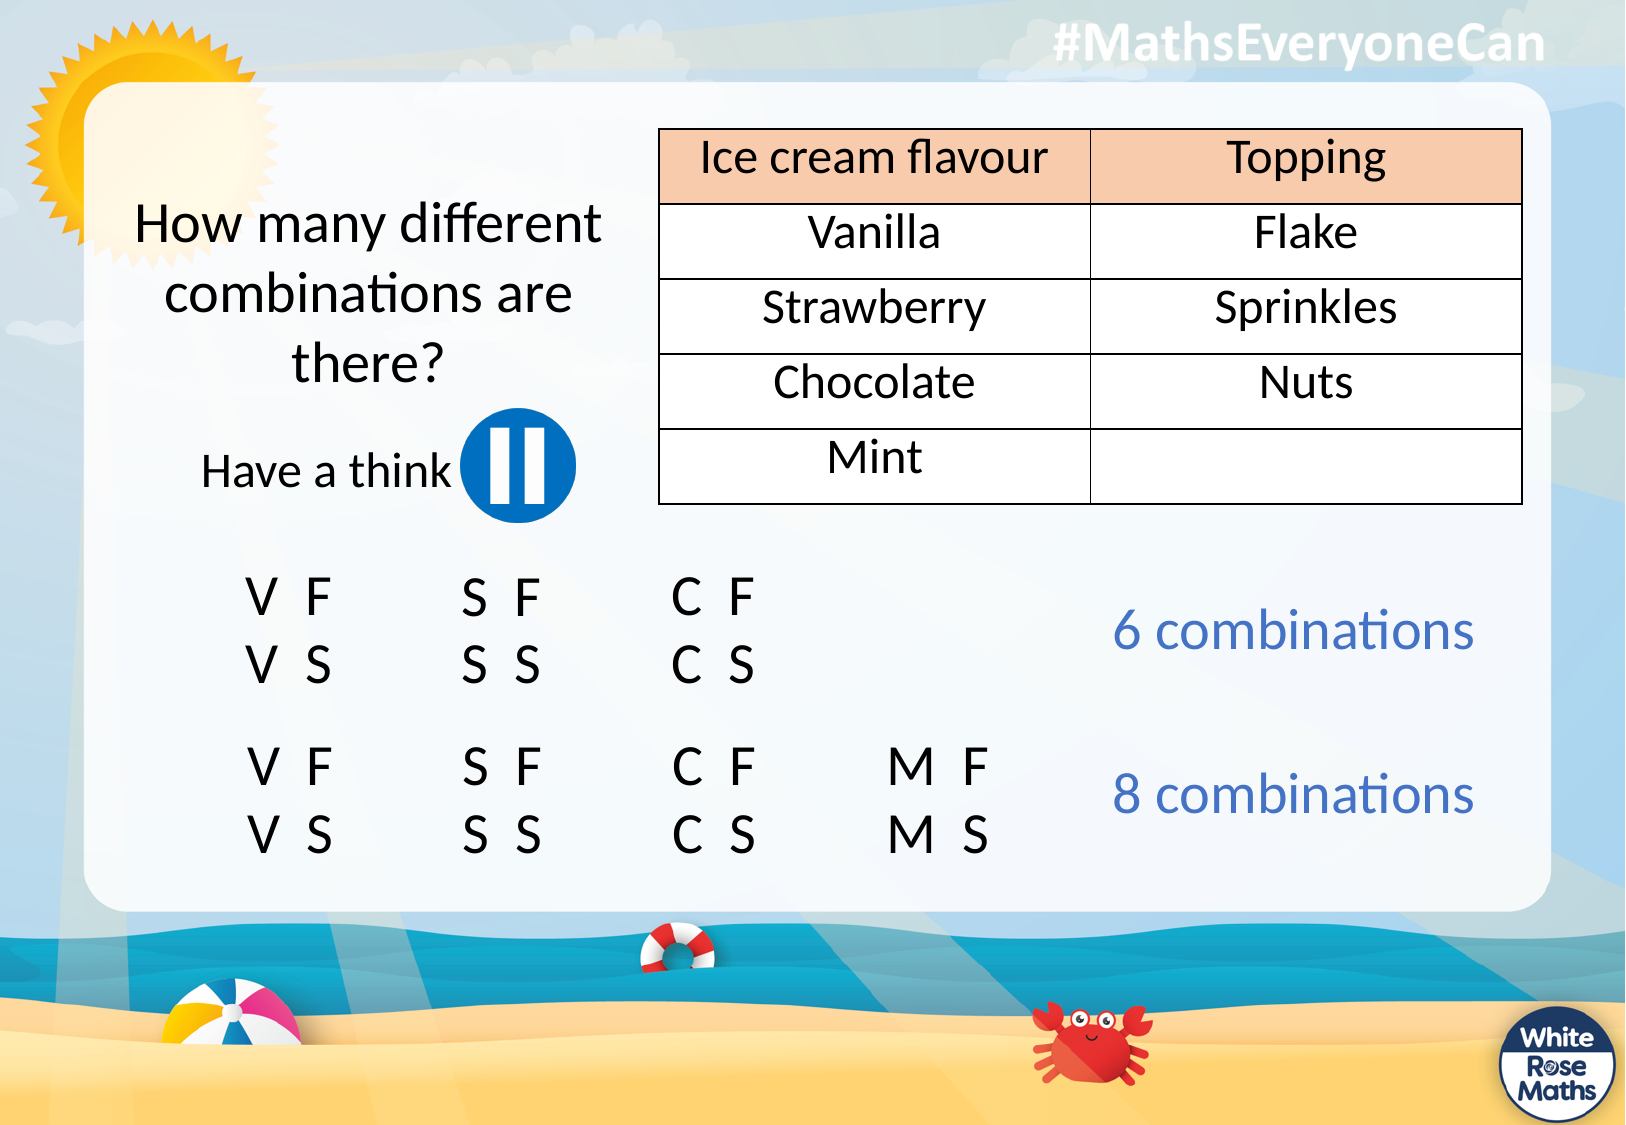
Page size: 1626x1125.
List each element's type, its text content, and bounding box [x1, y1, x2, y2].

text_box 6 combinations [1027, 583, 1560, 669]
text_box 8 combinations [1027, 748, 1560, 833]
table_cell Chocolate [660, 355, 1090, 428]
picture [460, 408, 576, 523]
text_box How many different combinations are there? [102, 176, 635, 402]
table_header Topping [1091, 130, 1521, 203]
table_header Ice cream flavour [660, 130, 1090, 203]
table_cell [1091, 430, 1521, 503]
table_cell Nuts [1091, 355, 1521, 428]
table_cell Flake [1091, 205, 1521, 278]
text_box Have a think [81, 430, 460, 505]
table_cell Strawberry [660, 280, 1090, 353]
table_cell Mint [660, 430, 1090, 503]
table_cell Vanilla [660, 205, 1090, 278]
table_cell Sprinkles [1091, 280, 1521, 353]
